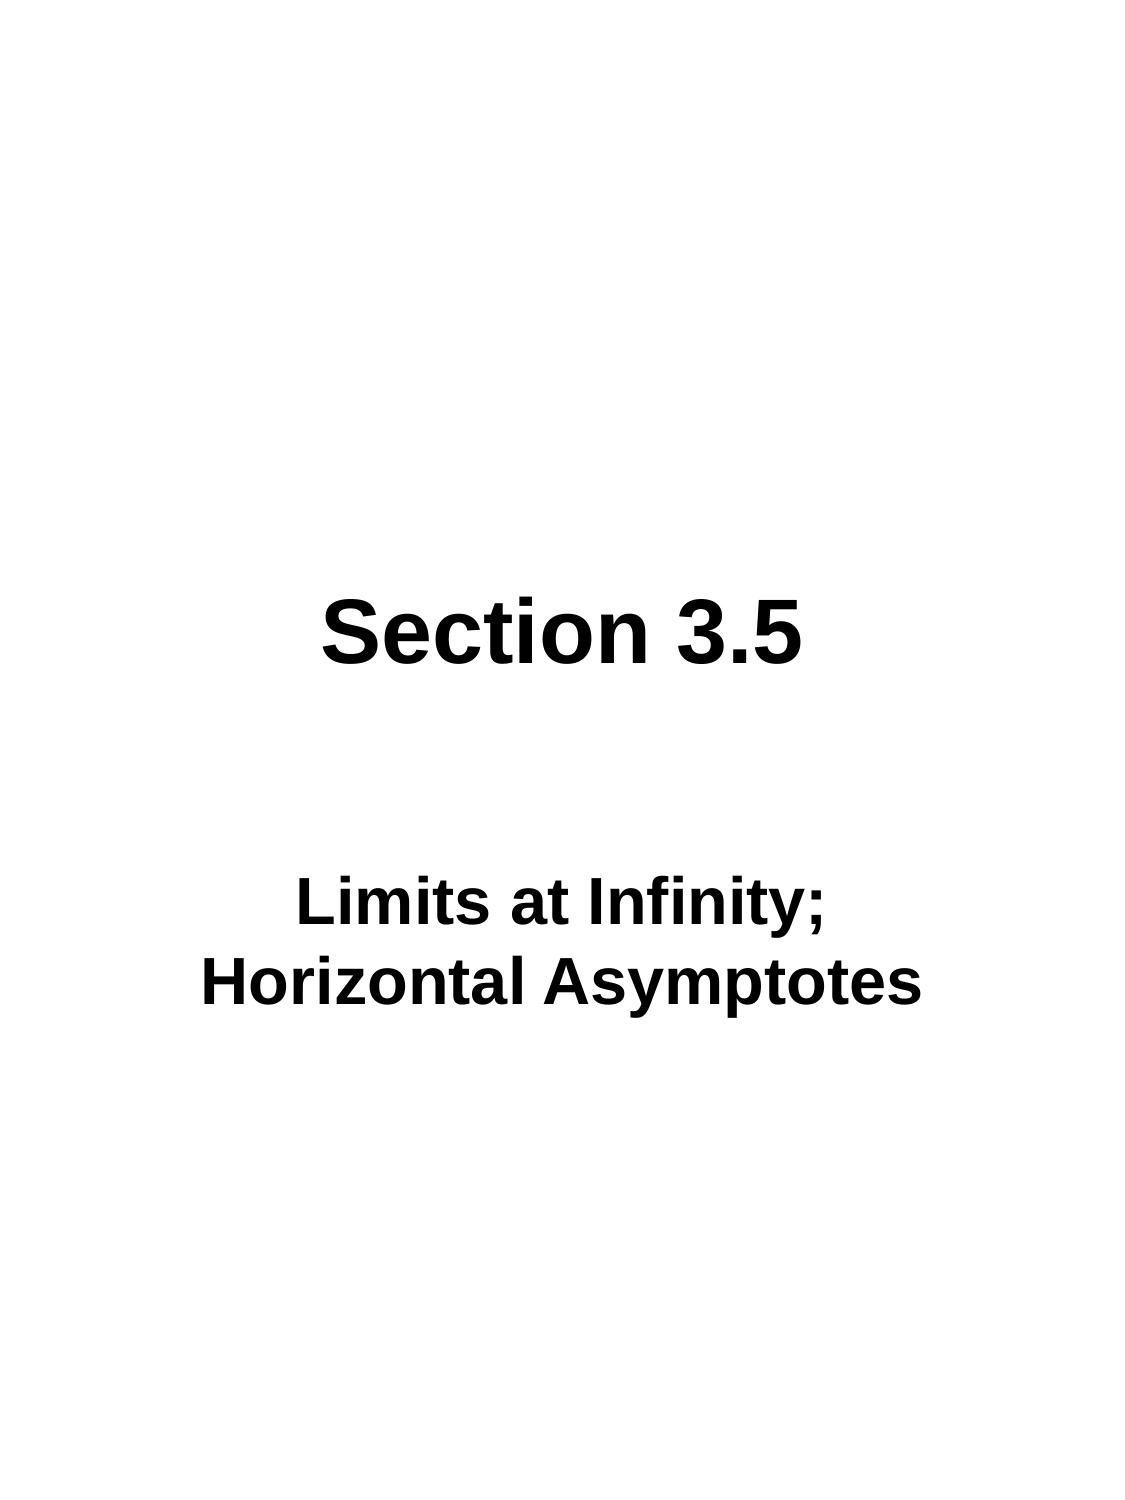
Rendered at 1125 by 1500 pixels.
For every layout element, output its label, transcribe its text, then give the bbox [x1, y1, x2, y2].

subtitle Limits at Infinity; Horizontal Asymptotes [168, 849, 957, 1234]
title Section 3.5 [84, 465, 1041, 788]
